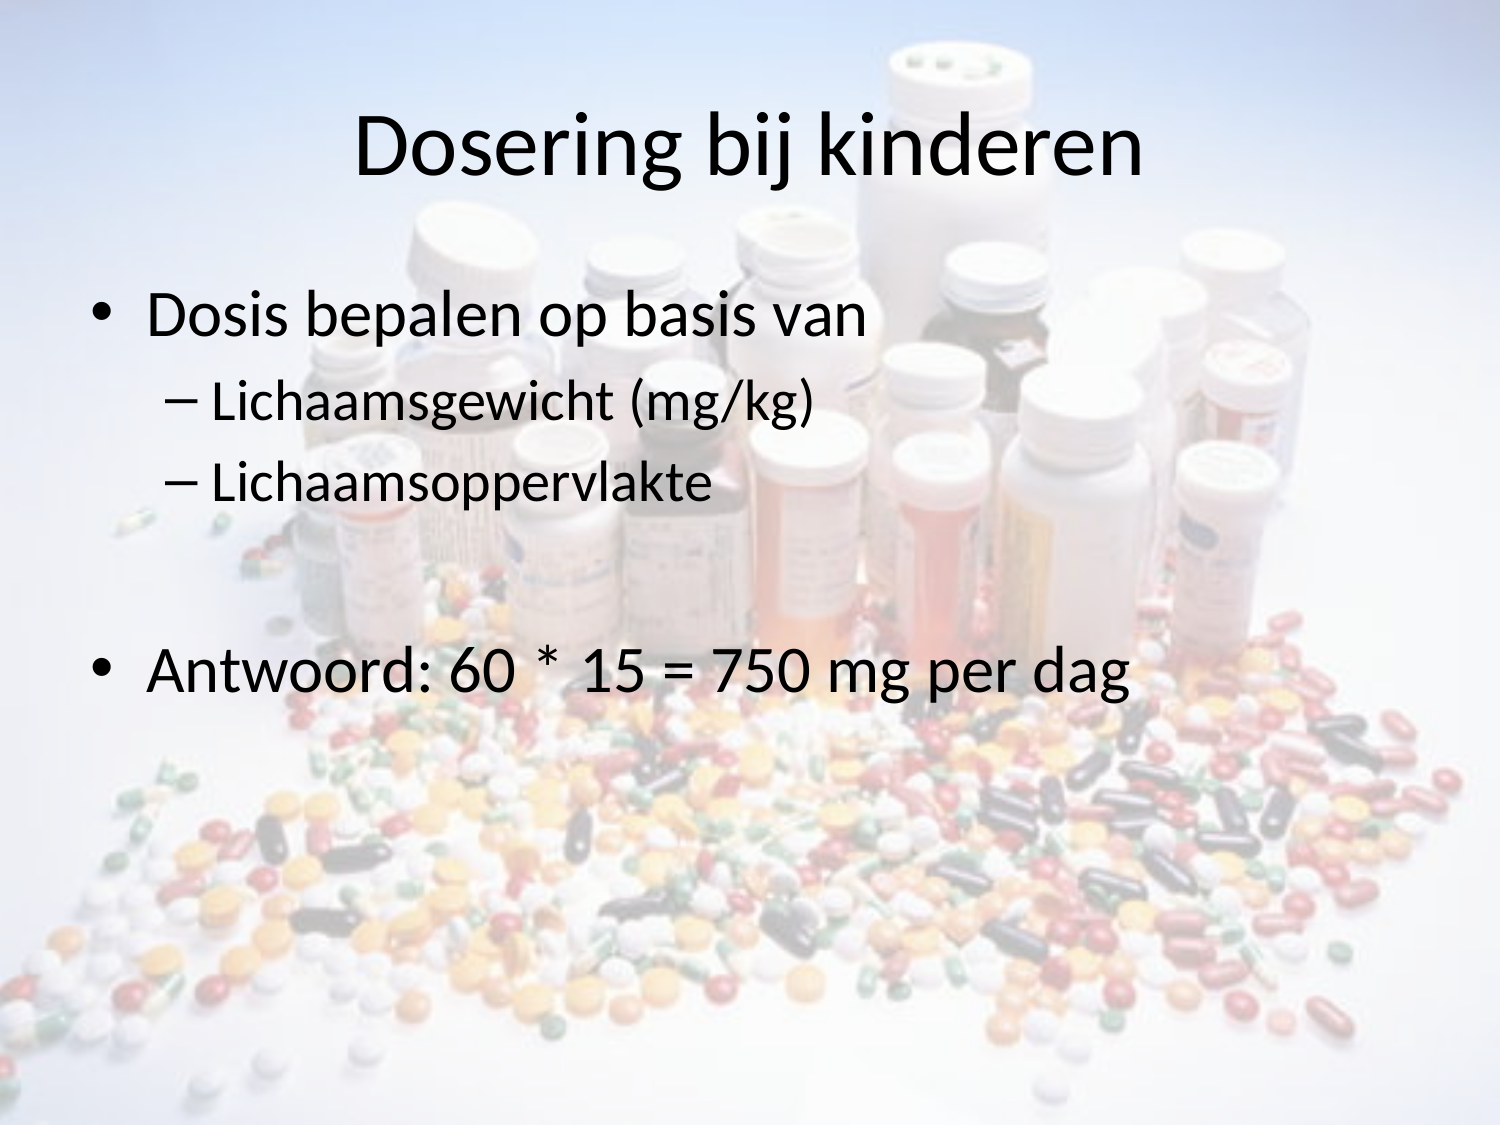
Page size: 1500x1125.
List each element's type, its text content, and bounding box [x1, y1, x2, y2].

title Dosering bij kinderen [75, 45, 1425, 233]
list Dosis bepalen op basis van Lichaamsgewicht (mg/kg) Lichaamsoppervlakte Antwoord: 60 * 15 = 750 mg per dag [75, 262, 1425, 1005]
